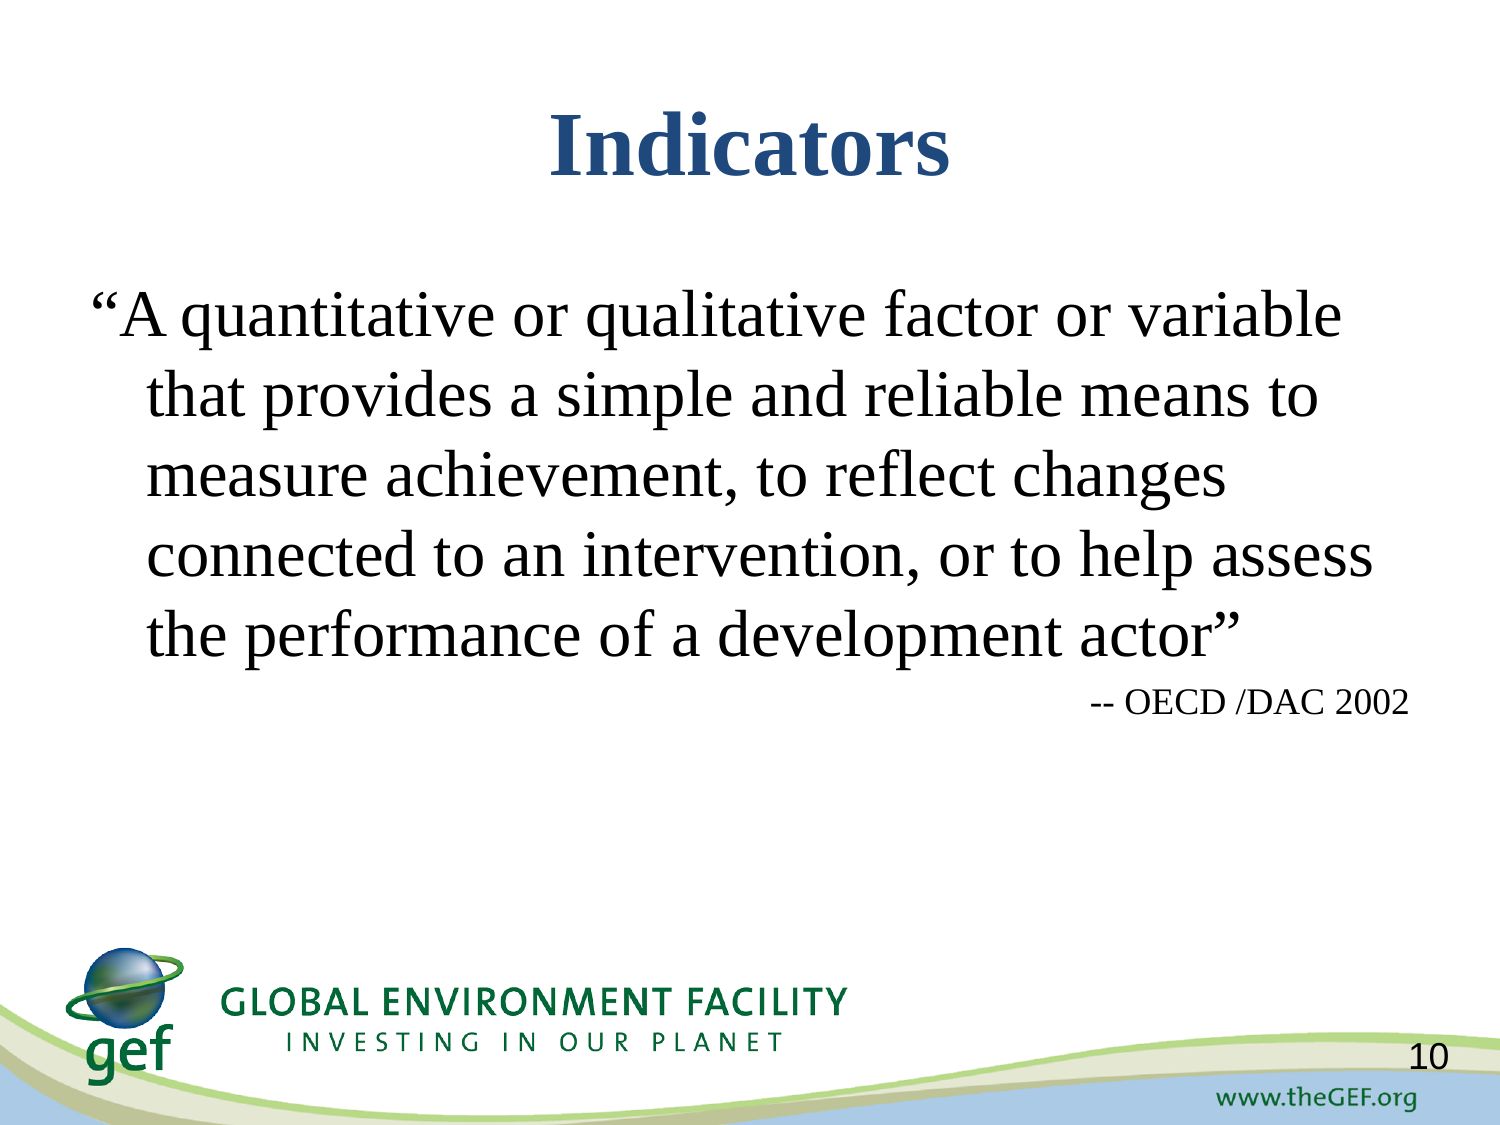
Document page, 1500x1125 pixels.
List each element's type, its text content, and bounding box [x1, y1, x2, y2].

list “A quantitative or qualitative factor or variable that provides a simple and reliable means to measure achievement, to reflect changes connected to an intervention, or to help assess the performance of a development actor” -- OECD /DAC 2002 [74, 262, 1426, 1006]
picture [0, 920, 1500, 1125]
title Indicators [74, 44, 1426, 233]
slide_number 10 [1374, 1012, 1500, 1095]
